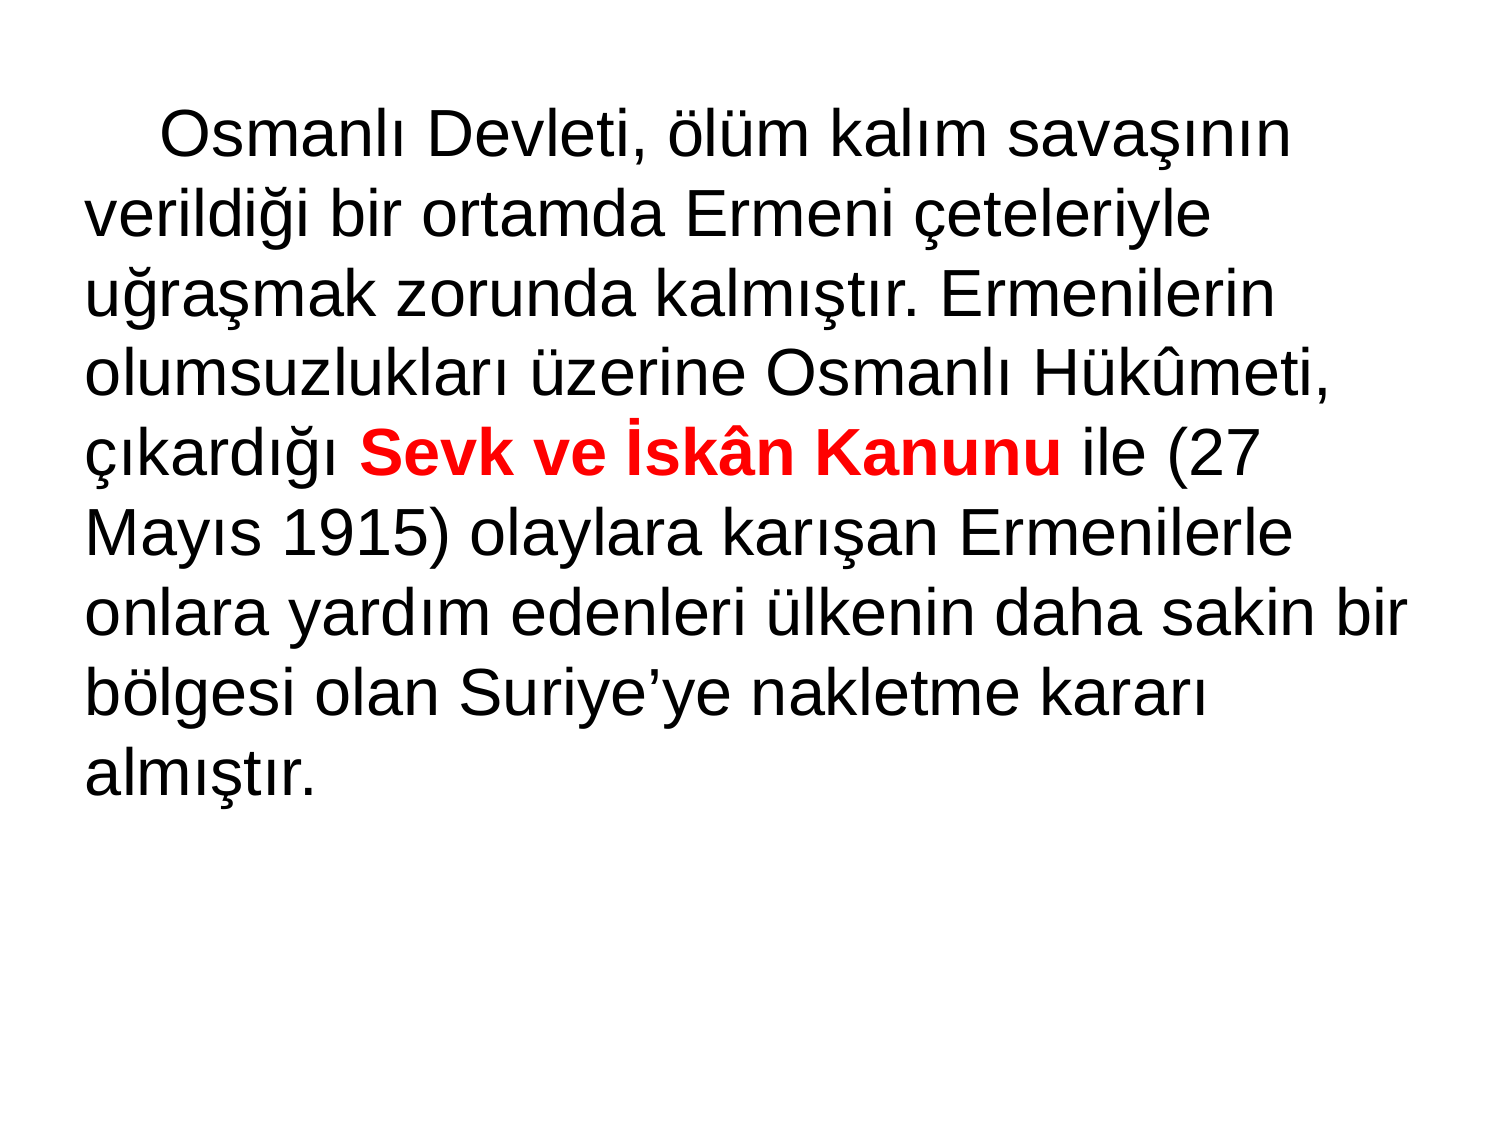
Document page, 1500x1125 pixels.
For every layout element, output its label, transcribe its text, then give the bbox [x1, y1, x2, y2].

text_box Osmanlı Devleti, ölüm kalım savaşının verildiği bir ortamda Ermeni çeteleriyle uğraşmak zorunda kalmıştır. Ermenilerin olumsuzlukları üzerine Osmanlı Hükûmeti, çıkardığı Sevk ve İskân Kanunu ile (27 Mayıs 1915) olaylara karışan Ermenilerle onlara yardım edenleri ülkenin daha sakin bir bölgesi olan Suriye’ye nakletme kararı almıştır. [70, 81, 1454, 817]
